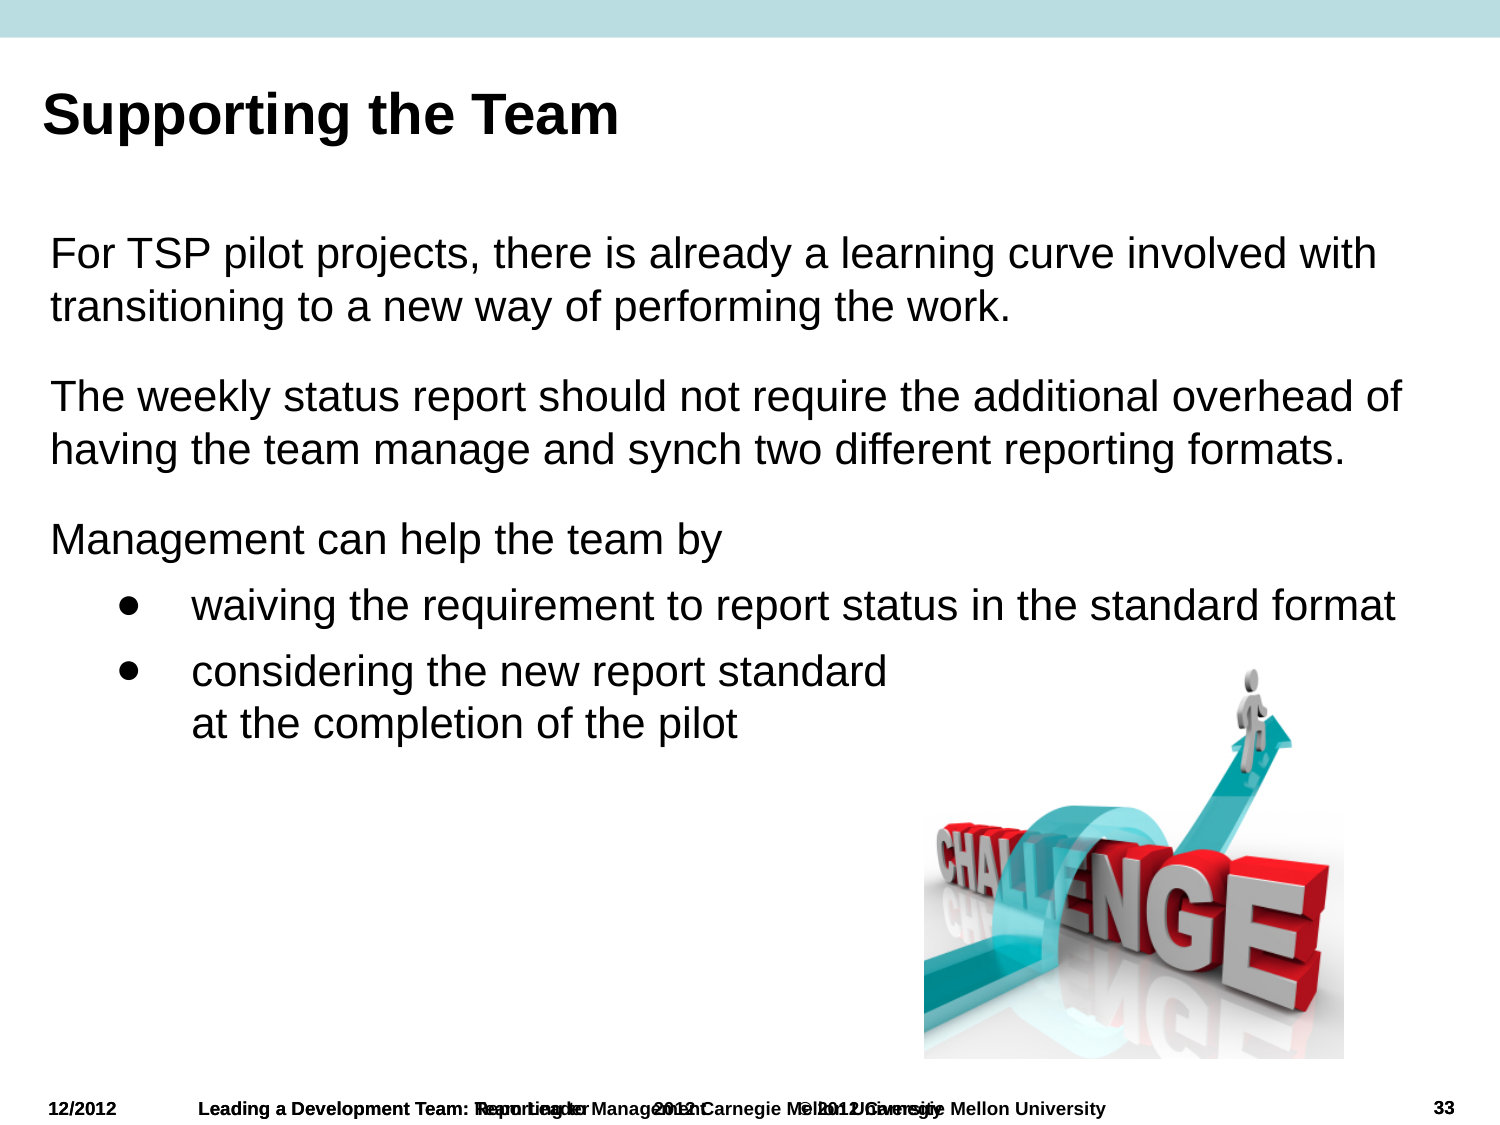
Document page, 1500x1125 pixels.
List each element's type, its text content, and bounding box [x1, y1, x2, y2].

title Supporting the Team [42, 89, 1438, 147]
list For TSP pilot projects, there is already a learning curve involved with transitioning to a new way of performing the work. The weekly status report should not require the additional overhead of having the team manage and synch two different reporting formats. Management can help the team by waiving the requirement to report status in the standard format considering the new report standard at the completion of the pilot [50, 224, 1438, 1050]
picture [924, 662, 1344, 1060]
